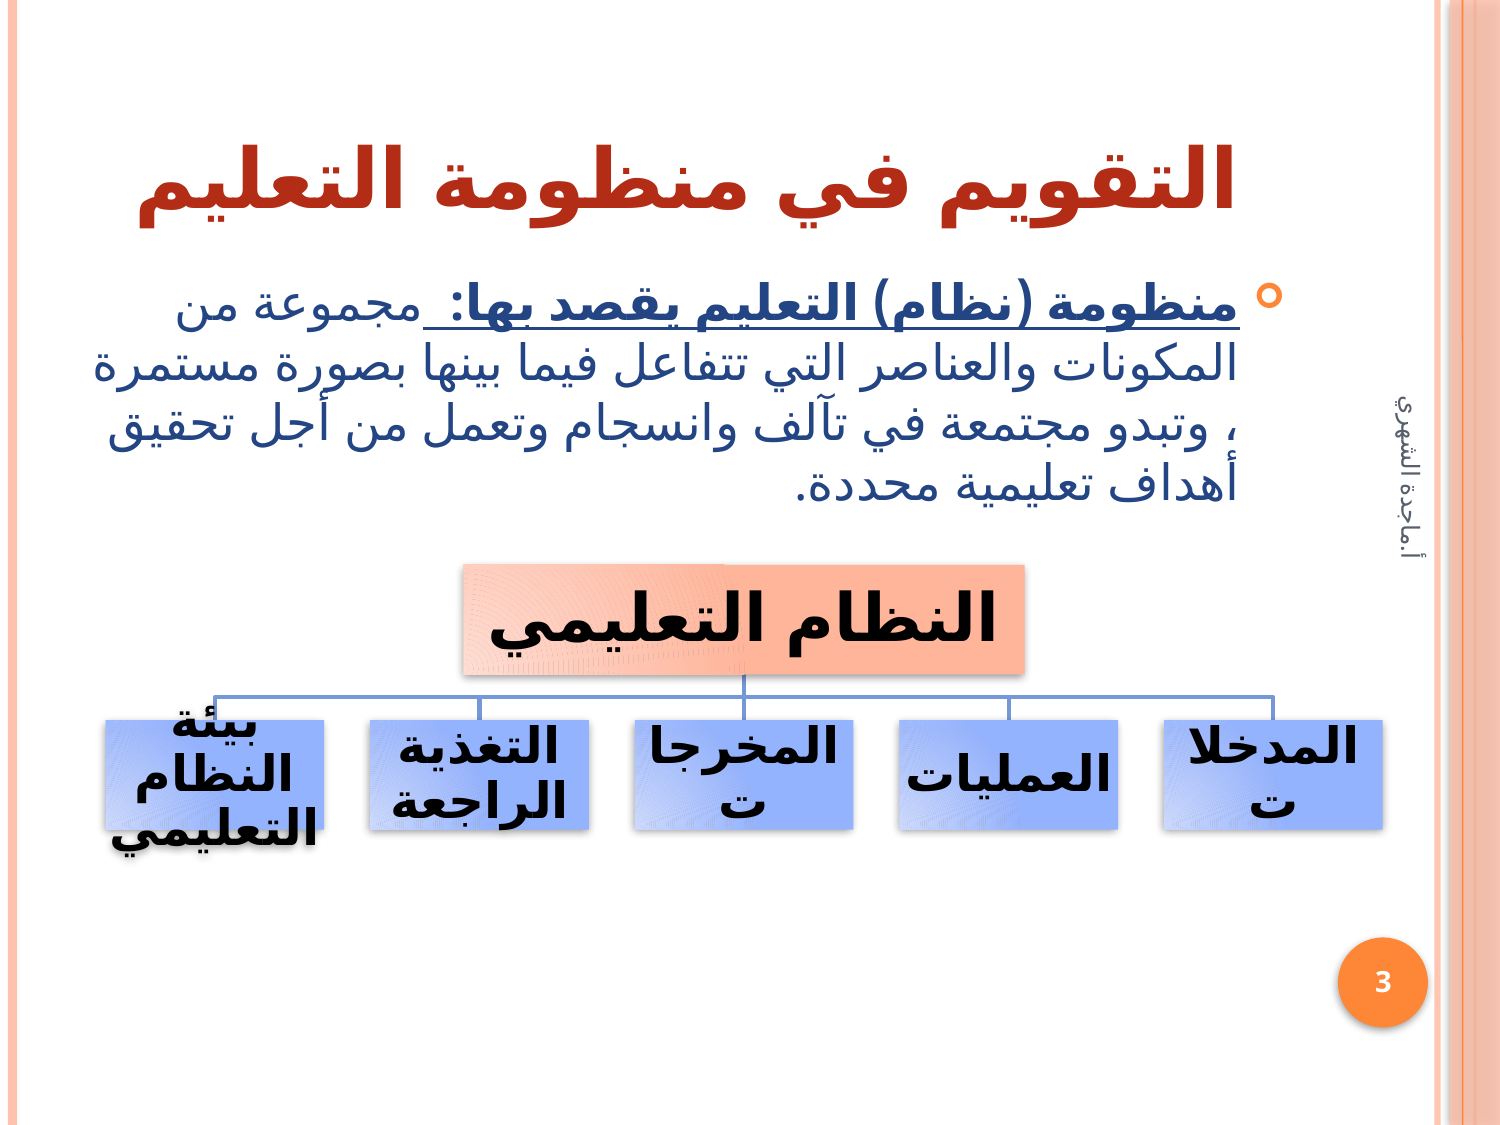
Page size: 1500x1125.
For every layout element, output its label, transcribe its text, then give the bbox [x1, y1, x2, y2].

footer أ.ماجدة الشهري [1379, 380, 1440, 906]
title التقويم في منظومة التعليم [75, 45, 1300, 233]
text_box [104, 456, 1384, 938]
slide_number 3 [1333, 940, 1434, 1027]
list منظومة (نظام) التعليم يقصد بها: مجموعة من المكونات والعناصر التي تتفاعل فيما بينها بصورة مستمرة ، وتبدو مجتمعة في تآلف وانسجام وتعمل من أجل تحقيق أهداف تعليمية محددة. [75, 262, 1300, 1062]
